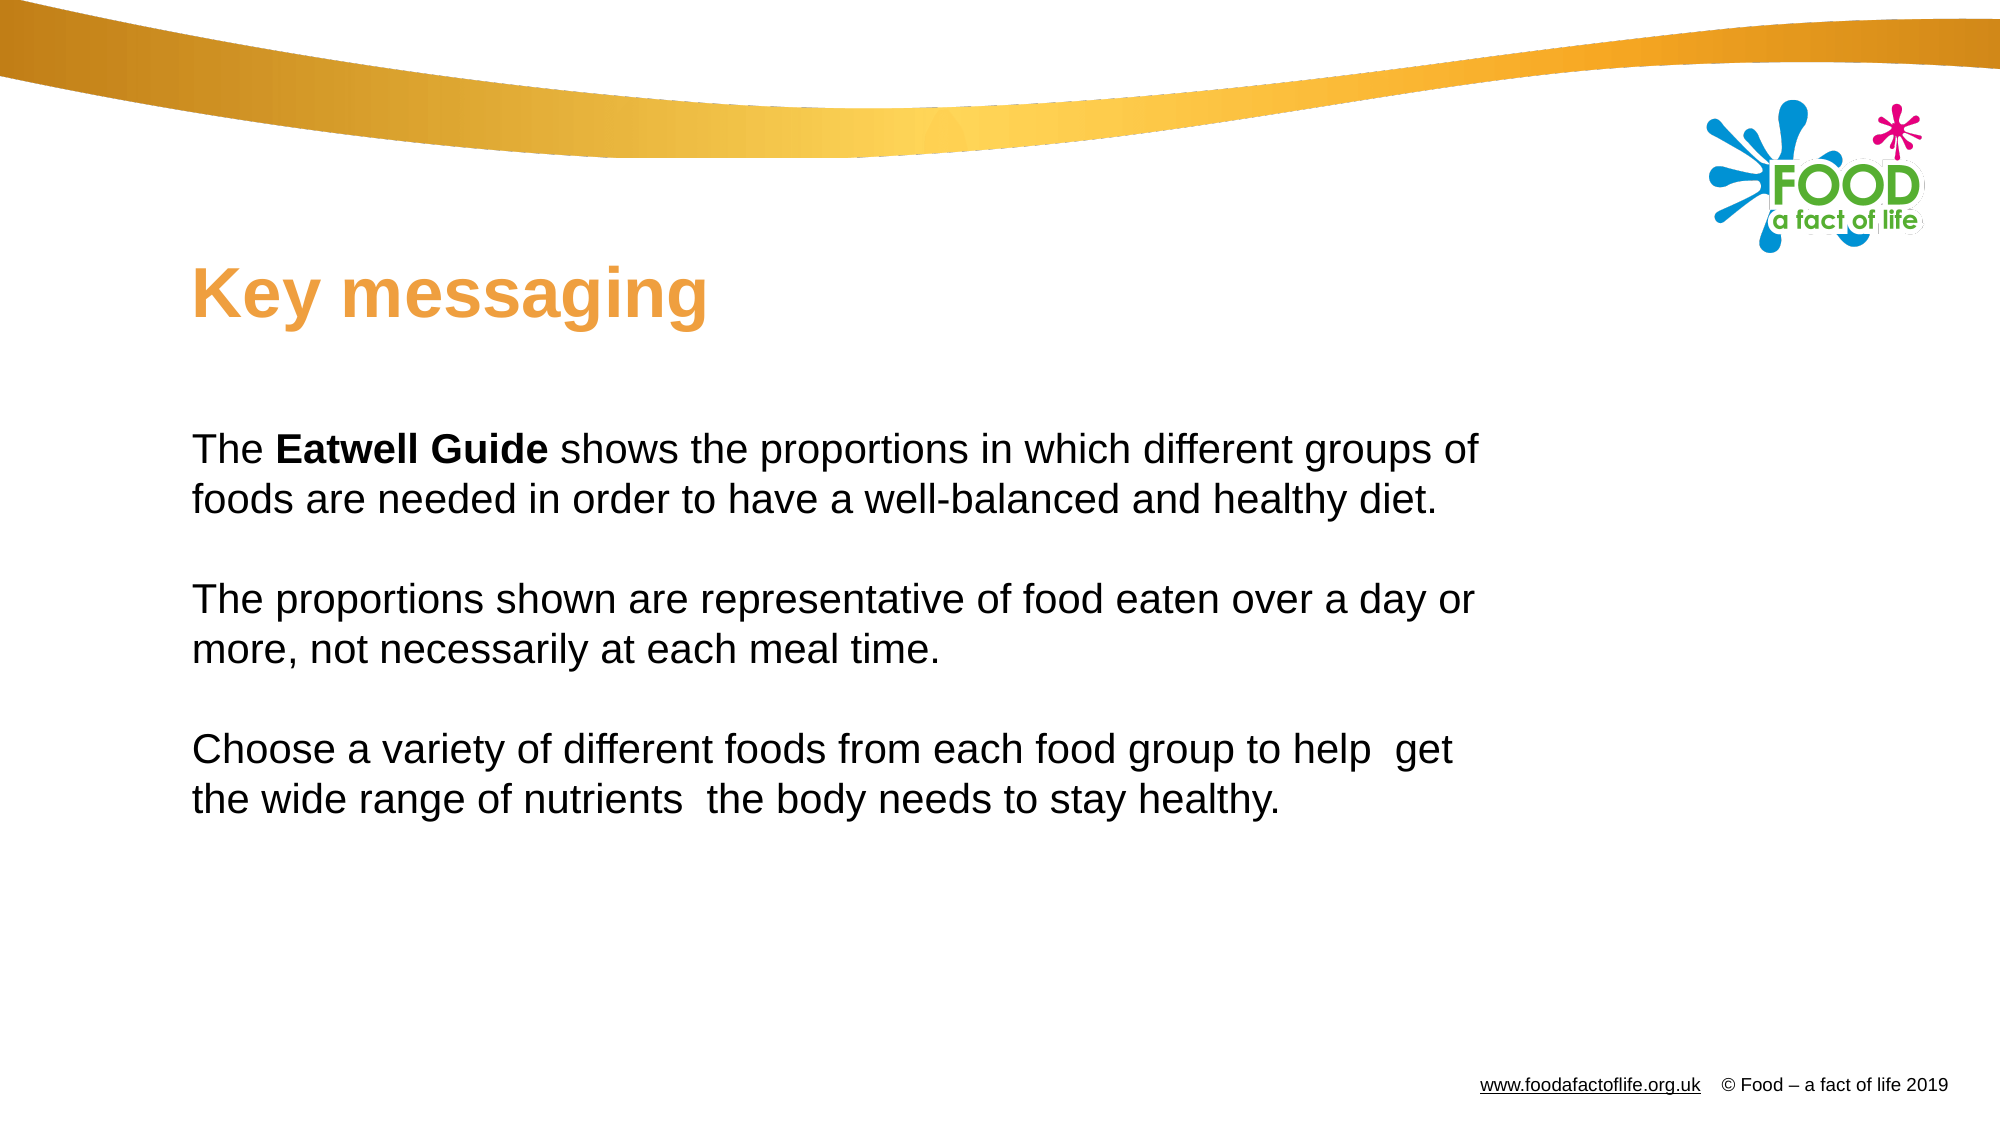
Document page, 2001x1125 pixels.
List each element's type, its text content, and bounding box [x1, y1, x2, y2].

picture [0, 0, 2000, 1125]
title Key messaging [191, 256, 1787, 375]
subtitle The Eatwell Guide shows the proportions in which different groups of foods are needed in order to have a well-balanced and healthy diet. The proportions shown are representative of food eaten over a day or more, not necessarily at each meal time. Choose a variety of different foods from each food group to help get the wide range of nutrients the body needs to stay healthy. [191, 421, 1510, 649]
